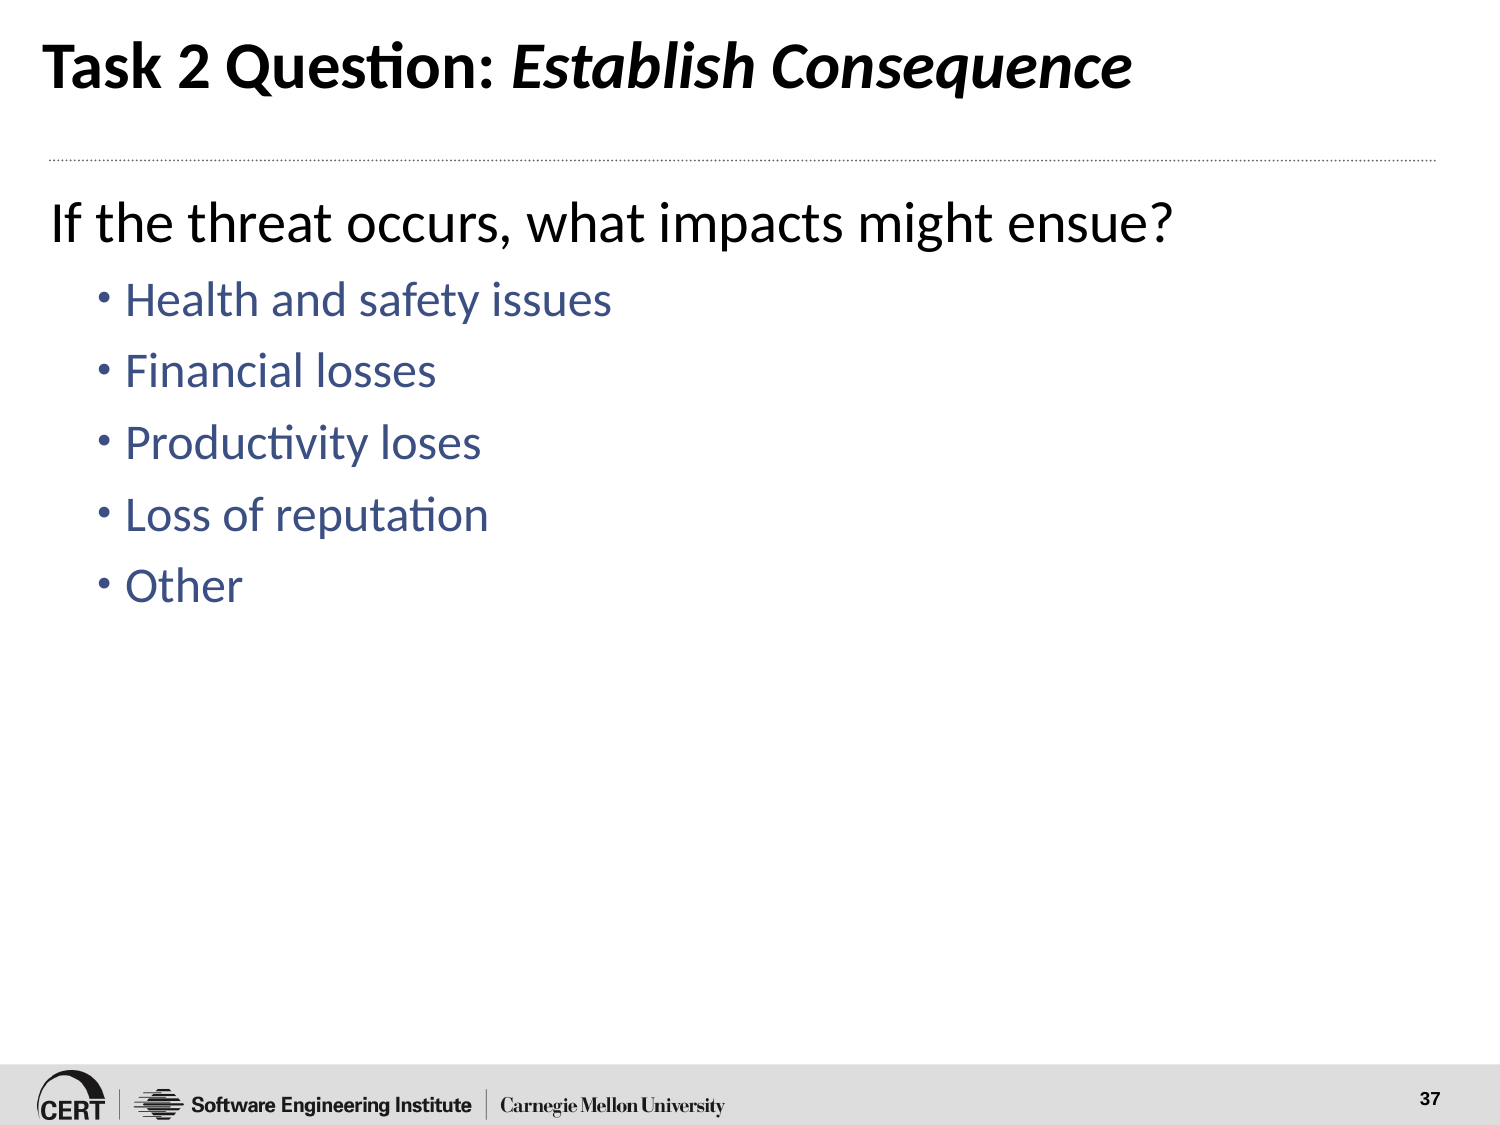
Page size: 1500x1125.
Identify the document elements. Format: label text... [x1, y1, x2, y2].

list If the threat occurs, what impacts might ensue? Health and safety issues Financial losses Productivity loses Loss of reputation Other [49, 187, 1438, 1001]
title Task 2 Question: Establish Consequence [42, 37, 1434, 155]
picture [37, 1069, 725, 1122]
